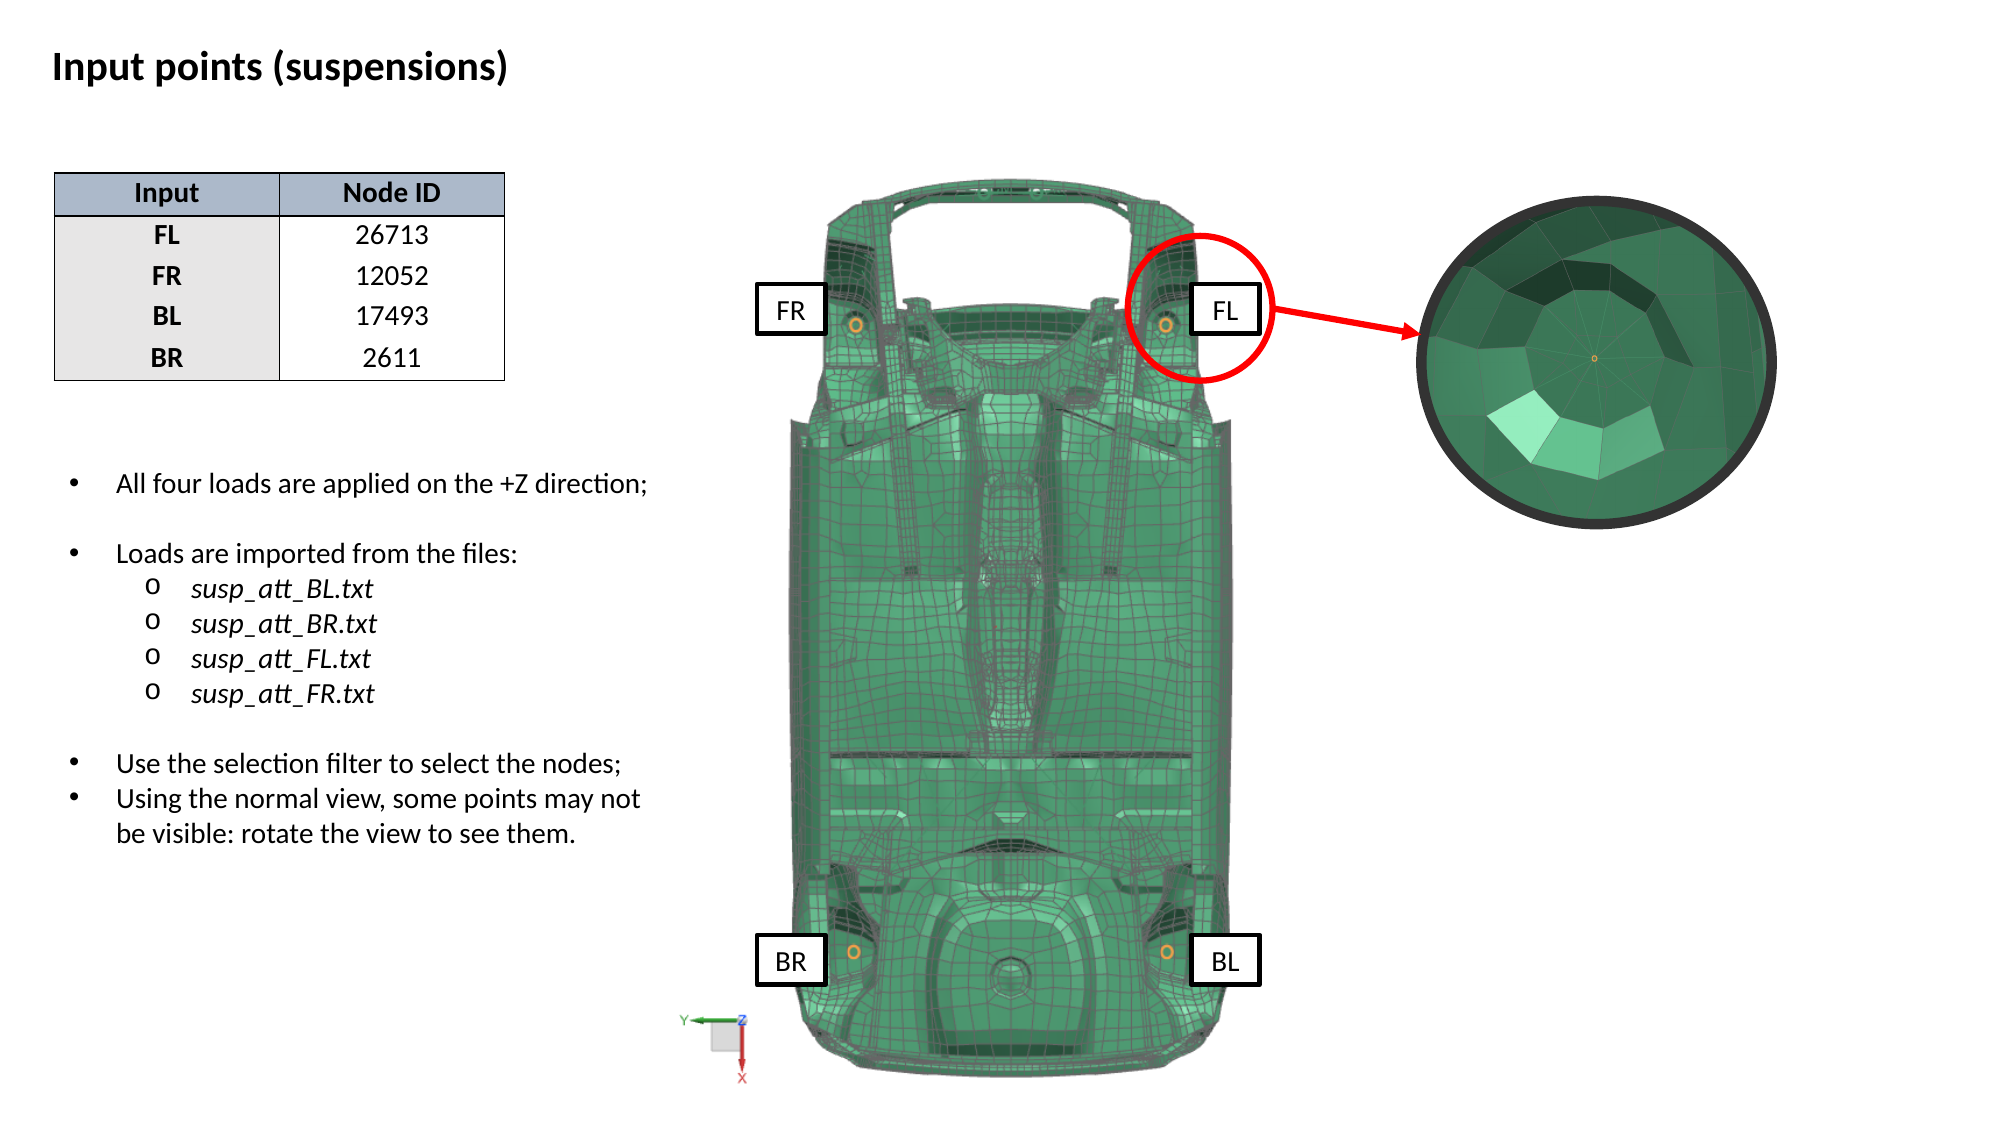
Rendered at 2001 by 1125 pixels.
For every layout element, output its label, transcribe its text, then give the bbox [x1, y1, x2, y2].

table_cell 17493 [280, 297, 504, 338]
table_cell BR [55, 338, 279, 380]
table_cell 12052 [280, 257, 504, 297]
picture [1421, 200, 1772, 525]
table_cell FL [55, 217, 279, 257]
table_cell 2611 [280, 338, 504, 380]
picture [671, 159, 1273, 1094]
table_cell 26713 [280, 217, 504, 257]
text_box Input points (suspensions) [37, 31, 715, 96]
text_box All four loads are applied on the +Z direction; Loads are imported from the files: susp_att_BL.txt susp_att_BR.txt susp_att_FL.txt susp_att_FR.txt Use the selection filter to select the nodes; Using the normal view, some points may not be visible: rotate the view to see them. [54, 457, 671, 892]
table_cell BL [55, 297, 279, 338]
table_header Node ID [280, 174, 504, 215]
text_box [1272, 308, 1422, 335]
table_header Input [55, 174, 279, 215]
table_cell FR [55, 257, 279, 297]
